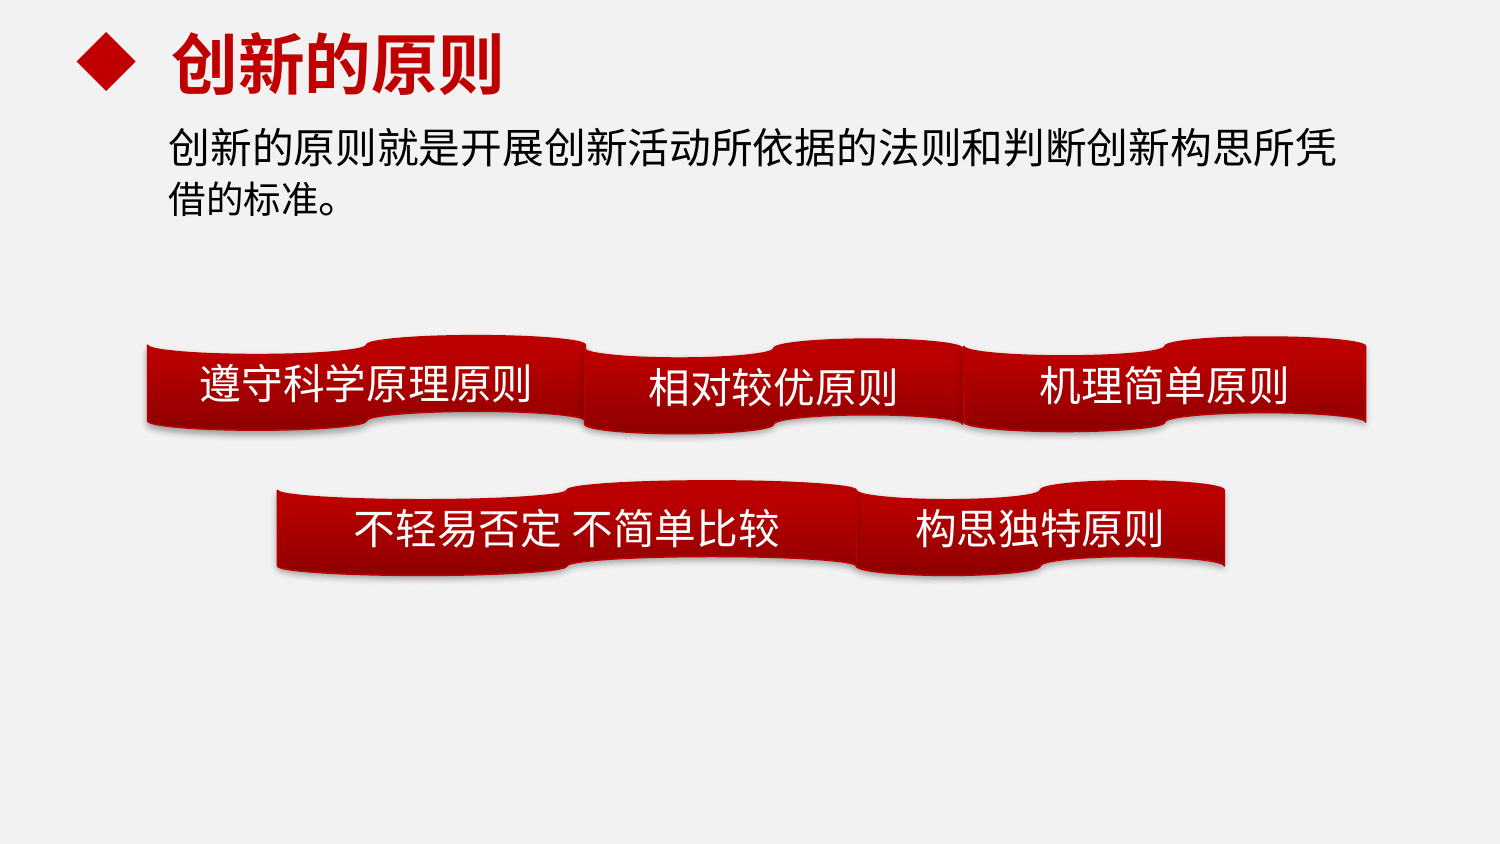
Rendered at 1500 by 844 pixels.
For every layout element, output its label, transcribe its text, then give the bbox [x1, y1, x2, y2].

text_box 遵守科学原理原则 [146, 334, 587, 431]
text_box 不轻易否定 不简单比较 [276, 480, 858, 577]
text_box 机理简单原则 [963, 336, 1367, 433]
text_box 相对较优原则 [583, 338, 963, 435]
text_box 创新的原则就是开展创新活动所依据的法则和判断创新构思所凭借的标准。 [153, 114, 1359, 230]
text_box 创新的原则 [160, 17, 517, 108]
text_box 构思独特原则 [859, 480, 1226, 577]
